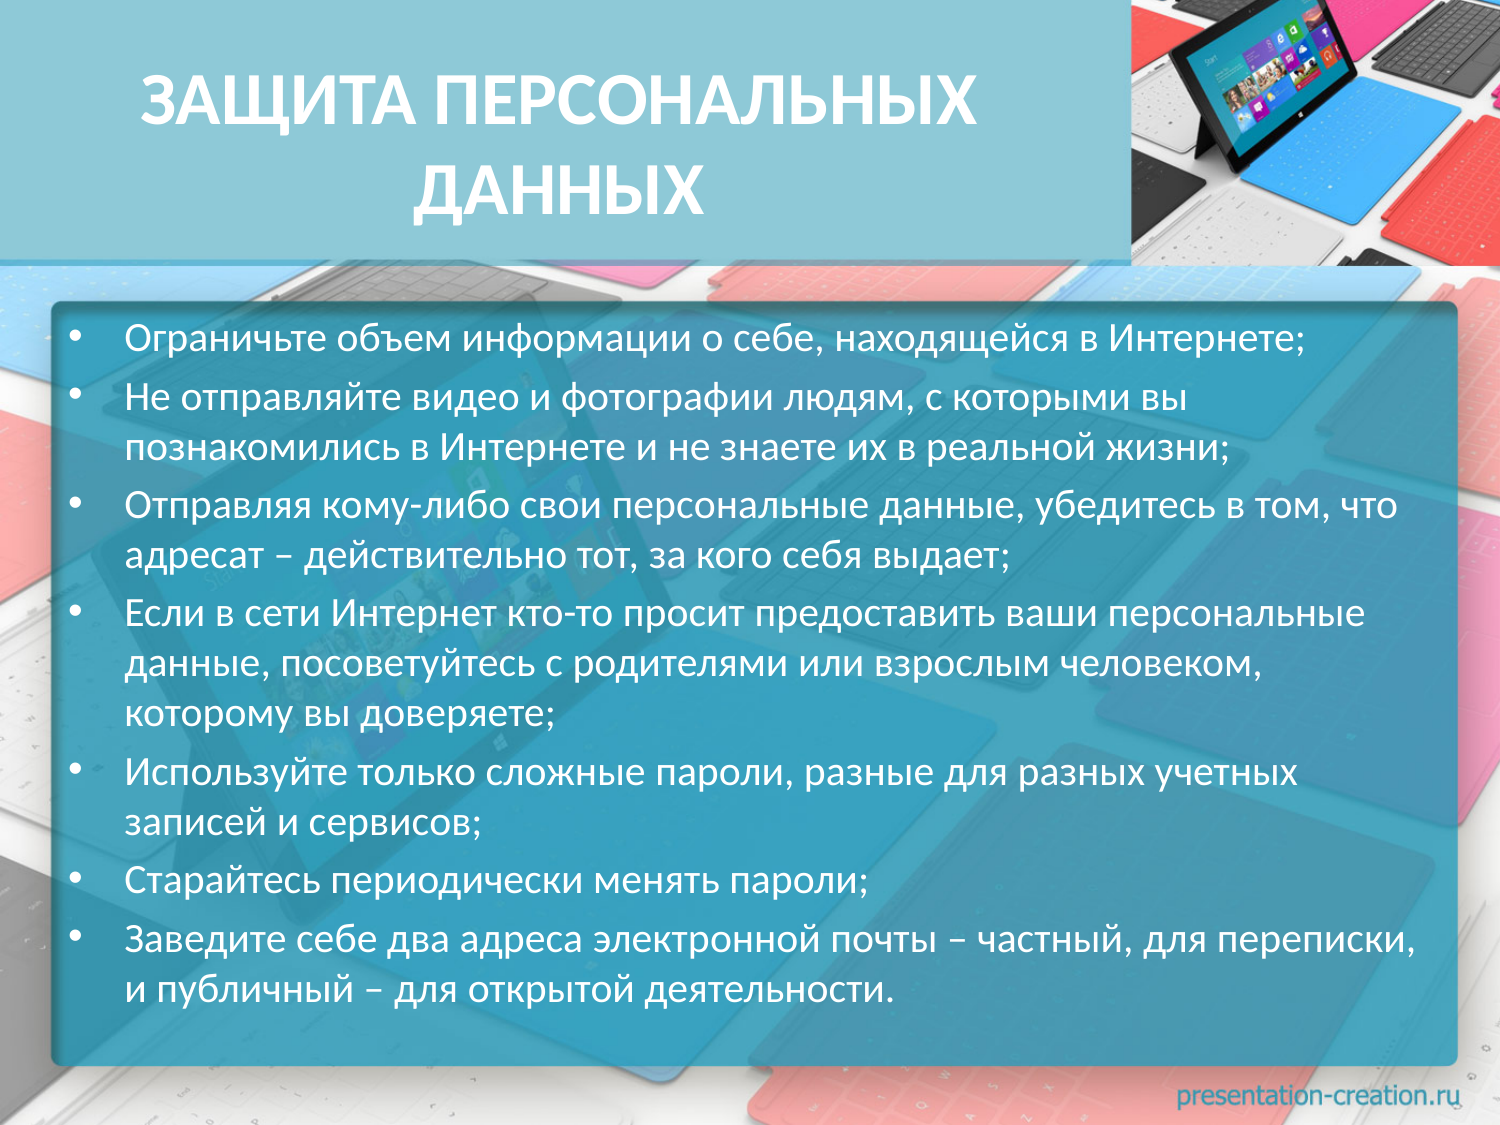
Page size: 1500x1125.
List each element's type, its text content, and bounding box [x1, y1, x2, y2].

picture [0, 0, 1500, 1125]
title ЗАЩИТА ПЕРСОНАЛЬНЫХ ДАННЫХ [73, 59, 1046, 220]
list Ограничьте объем информации о себе, находящейся в Интернете; Не отправляйте видео и фотографии людям, с которыми вы познакомились в Интернете и не знаете их в реальной жизни; Отправляя кому-либо свои персональные данные, убедитесь в том, что адресат – действительно тот, за кого себя выдает; Если в сети Интернет кто-то просит предоставить ваши персональные данные, посоветуйтесь с родителями или взрослым человеком, которому вы доверяете; Используйте только сложные пароли, разные для разных учетных записей и сервисов; Старайтесь периодически менять пароли; Заведите себе два адреса электронной почты – частный, для переписки, и публичный – для открытой деятельности. [53, 302, 1447, 1061]
